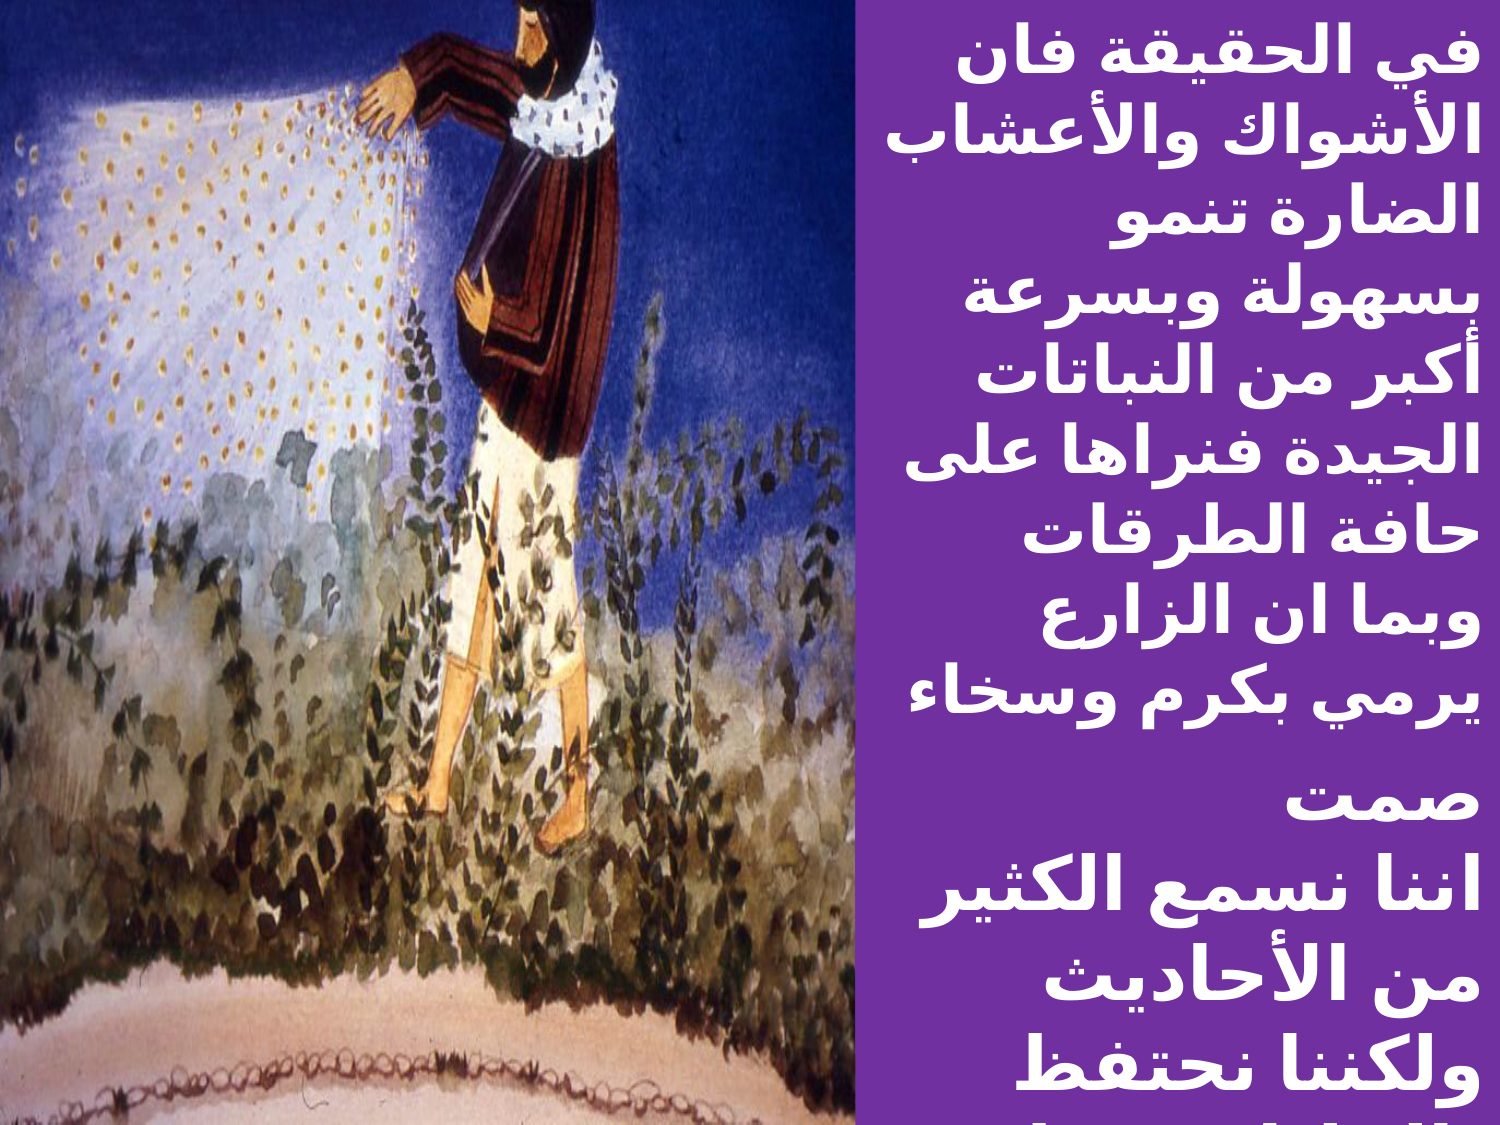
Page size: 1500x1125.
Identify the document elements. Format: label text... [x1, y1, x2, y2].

text_box في الحقيقة فان الأشواك والأعشاب الضارة تنمو بسهولة وبسرعة أكبر من النباتات الجيدة فنراها على حافة الطرقات وبما ان الزارع يرمي بكرم وسخاء فان جزء من هذه الحبوب سيسقط بين الأشواك والأعشاب الضارة [857, 0, 1500, 738]
text_box صمت اننا نسمع الكثير من الأحاديث ولكننا نحتفظ بالقليل فقط... [860, 738, 1500, 1125]
picture [0, 0, 856, 1125]
